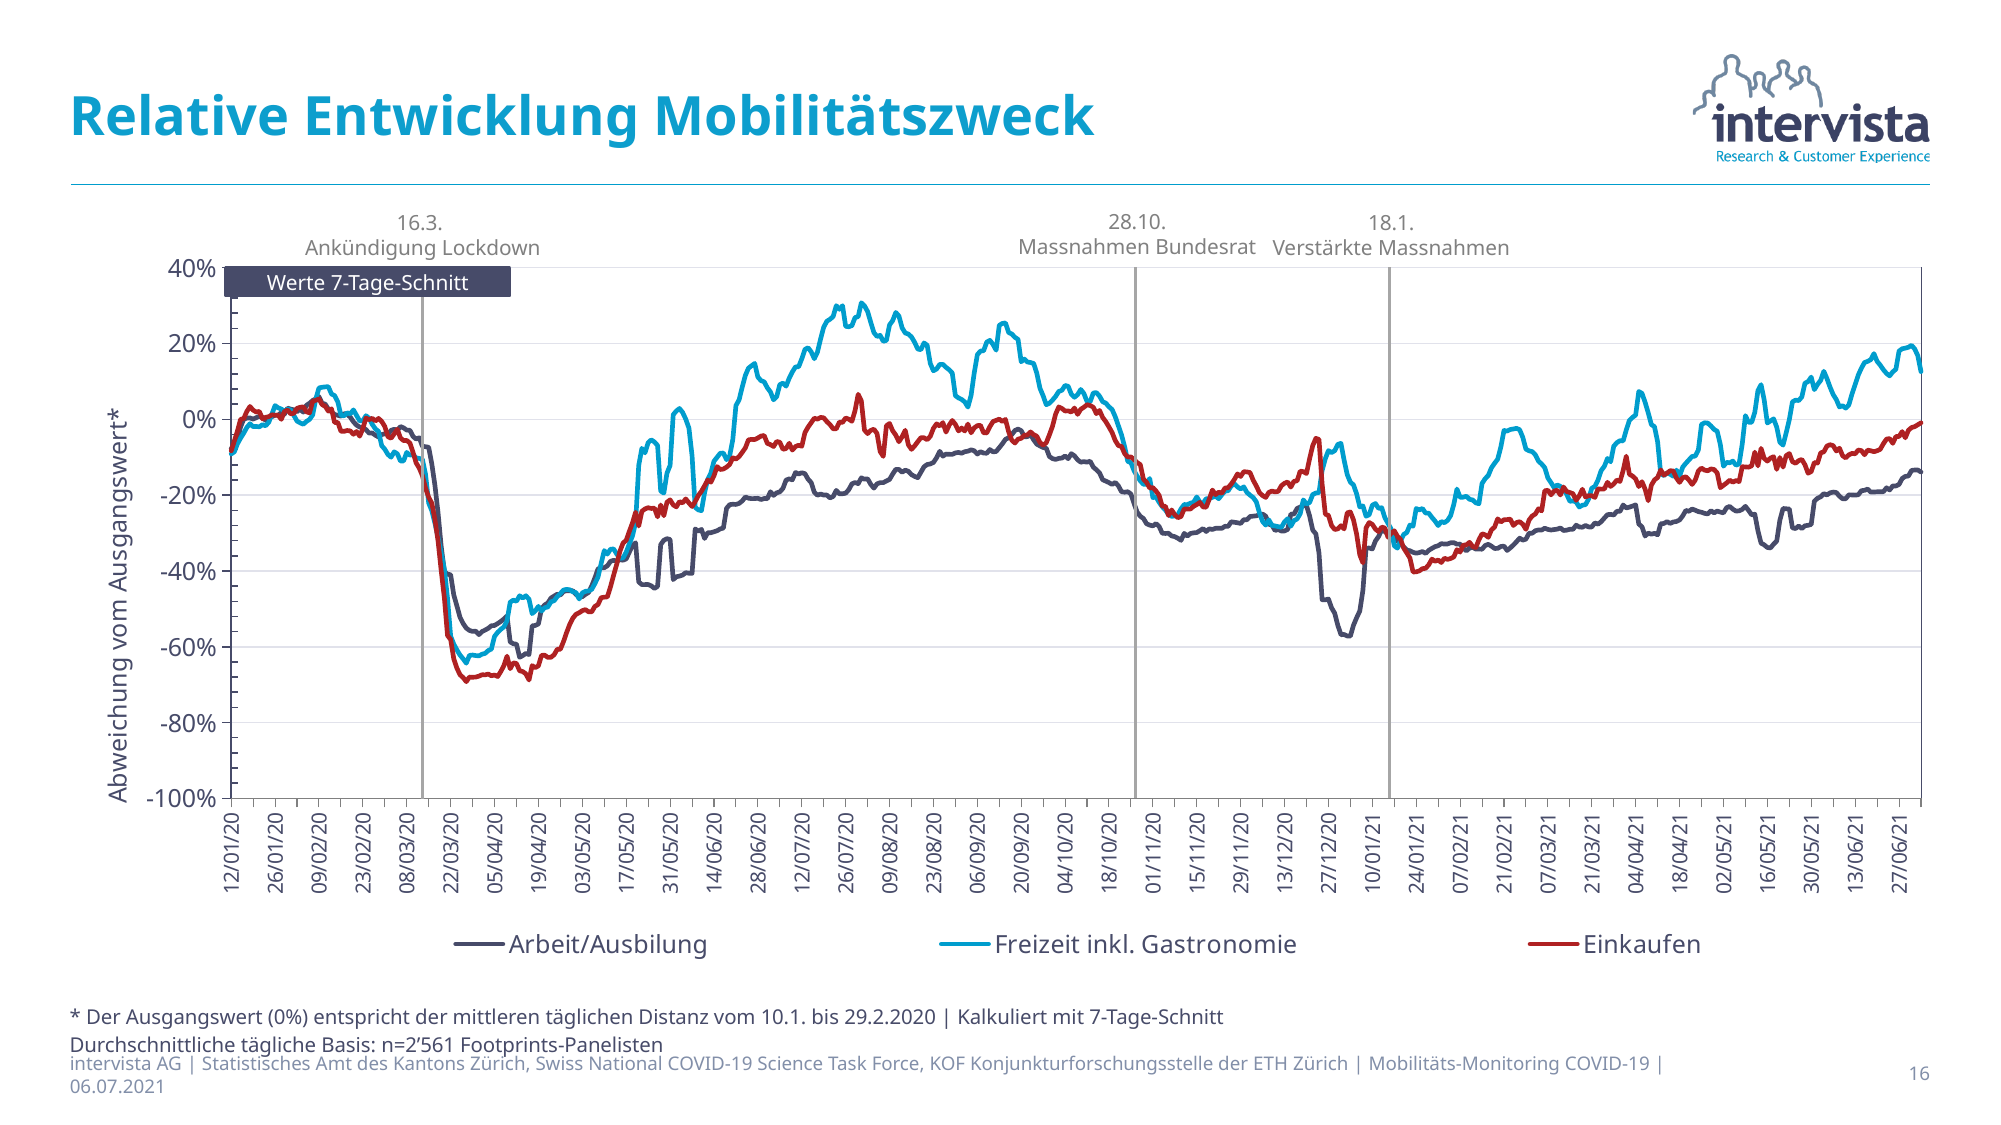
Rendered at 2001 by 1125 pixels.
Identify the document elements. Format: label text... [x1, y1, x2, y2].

text_box 28.10. Massnahmen Bundesrat [1062, 201, 1213, 236]
text_box * Der Ausgangswert (0%) entspricht der mittleren täglichen Distanz vom 10.1. bis 29.2.2020 | Kalkuliert mit 7-Tage-Schnitt Durchschnittliche tägliche Basis: n=2’561 Footprints-Panelisten [54, 968, 1927, 1065]
title Relative Entwicklung Mobilitätszweck [54, 43, 1630, 185]
text_box 18.1. Verstärkte Massnahmen [1316, 202, 1467, 236]
slide_number 16 [1629, 1035, 1945, 1114]
chart [72, 239, 1928, 972]
text_box 16.3. Ankündigung Lockdown [347, 202, 498, 236]
footer intervista AG | Statistisches Amt des Kantons Zürich, Swiss National COVID-19 Science Task Force, KOF Konjunkturforschungsstelle der ETH Zürich | Mobilitäts-Monitoring COVID-19 | 06.07.2021 [54, 1065, 1629, 1114]
